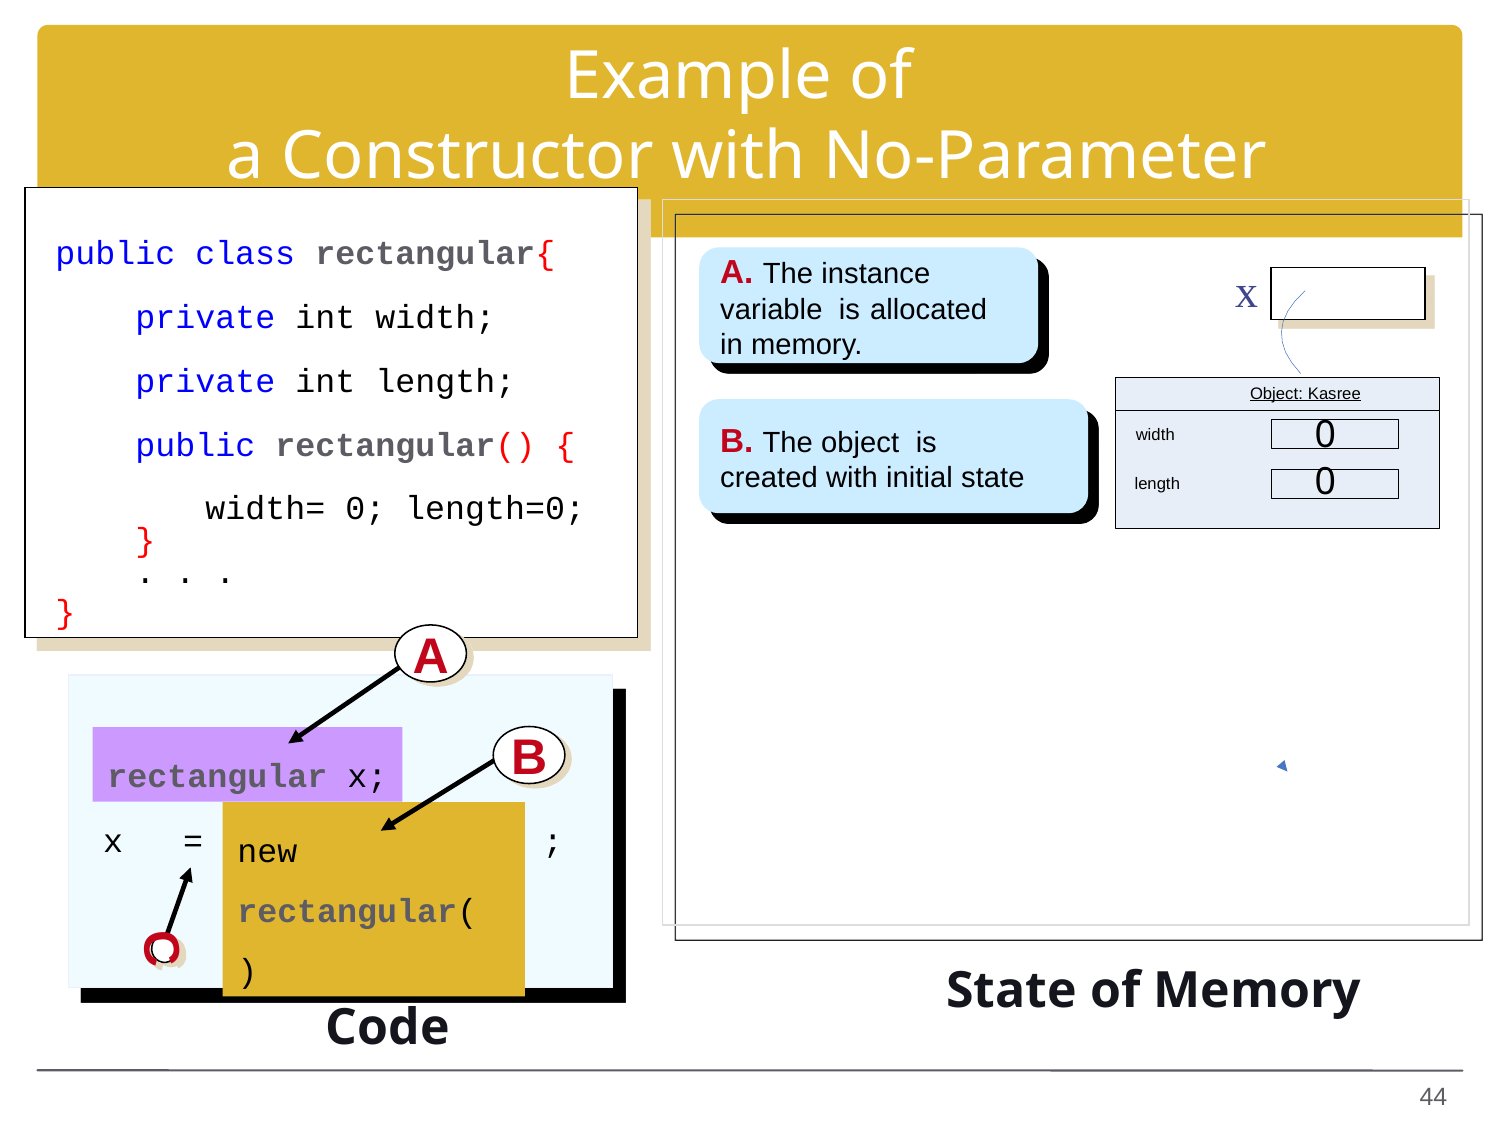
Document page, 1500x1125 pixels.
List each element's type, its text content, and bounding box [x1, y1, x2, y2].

title Example of a Constructor with No-Parameter [40, 42, 1454, 181]
text_box State of Memory [931, 949, 1377, 1025]
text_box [1112, 374, 1443, 531]
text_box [0, 624, 467, 712]
text_box [662, 199, 1470, 925]
text_box Code [310, 997, 465, 1063]
text_box [1271, 267, 1425, 320]
text_box x [1220, 253, 1273, 324]
slide_number 44 [1112, 1069, 1463, 1123]
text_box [0, 726, 566, 873]
text_box [1281, 290, 1306, 361]
text_box B. The object is created with initial state [699, 399, 1088, 513]
text_box [1276, 760, 1288, 772]
text_box [481, 674, 613, 988]
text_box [24, 187, 638, 638]
text_box new rectangular( ) [222, 885, 525, 997]
text_box [68, 885, 222, 988]
text_box A. The instance variable is allocated in memory. [699, 248, 1038, 363]
